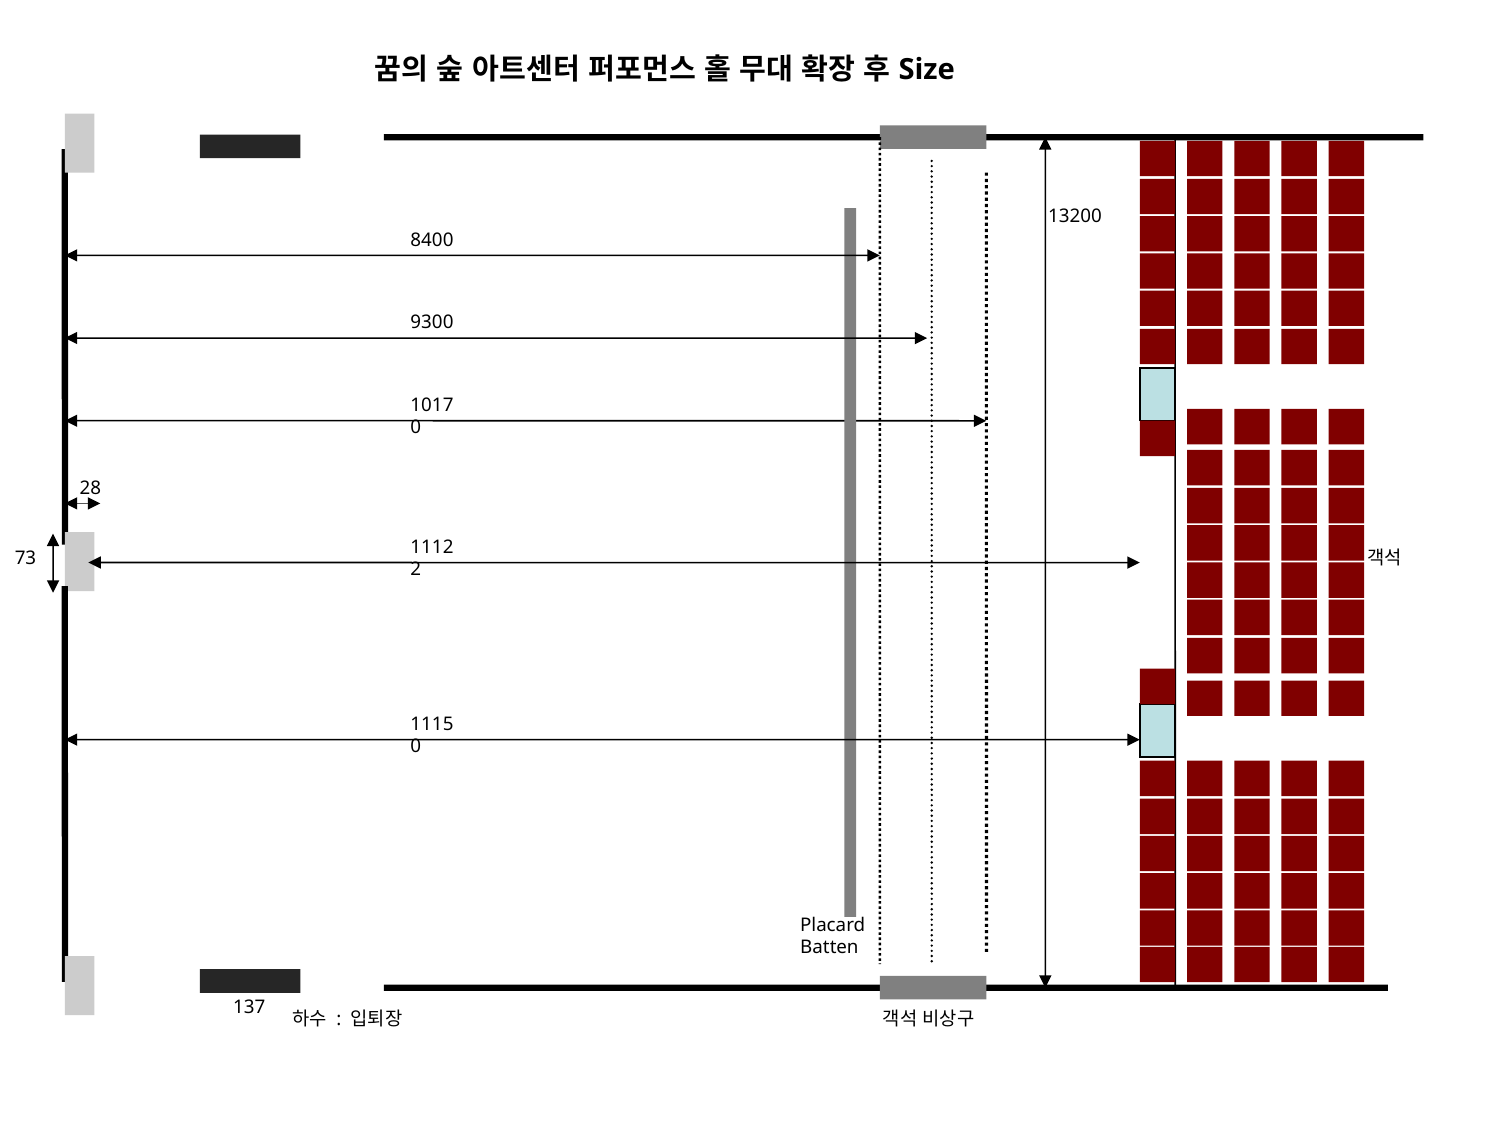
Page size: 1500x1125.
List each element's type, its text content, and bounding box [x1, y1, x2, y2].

text_box [1234, 910, 1270, 946]
text_box [1281, 253, 1317, 289]
text_box [1328, 290, 1365, 326]
text_box [88, 556, 395, 569]
text_box [1139, 835, 1176, 872]
text_box [1234, 599, 1270, 636]
text_box [1328, 140, 1365, 177]
text_box [1234, 760, 1270, 797]
text_box [1281, 487, 1317, 524]
text_box [1234, 253, 1270, 289]
text_box 11122 [395, 527, 479, 587]
text_box [1187, 290, 1223, 326]
text_box [1281, 873, 1317, 909]
text_box [1281, 178, 1317, 215]
text_box [1234, 449, 1270, 486]
text_box [1187, 216, 1223, 252]
text_box [1281, 216, 1317, 252]
text_box [1328, 178, 1365, 215]
text_box [1139, 668, 1176, 705]
text_box [1187, 140, 1223, 177]
text_box [1139, 328, 1176, 365]
text_box [1039, 740, 1052, 988]
text_box [479, 556, 1140, 569]
text_box [1187, 680, 1223, 716]
text_box [1328, 680, 1365, 716]
text_box [1281, 798, 1317, 835]
text_box [1328, 408, 1365, 445]
text_box [1234, 328, 1270, 365]
text_box [198, 967, 302, 995]
text_box [1187, 873, 1223, 909]
text_box 137 [218, 987, 290, 1025]
text_box [1234, 487, 1270, 524]
text_box [479, 733, 1140, 746]
text_box [1234, 873, 1270, 909]
text_box 꿈의 숲 아트센터 퍼포먼스 홀 무대 확장 후Size [360, 42, 1093, 93]
text_box [1328, 216, 1365, 252]
text_box [46, 577, 60, 593]
text_box [63, 111, 96, 175]
text_box [1187, 408, 1223, 445]
text_box [1328, 946, 1365, 983]
text_box [1234, 525, 1270, 561]
text_box 11150 [395, 704, 479, 764]
text_box [1187, 835, 1223, 872]
text_box [64, 249, 880, 262]
text_box [1187, 525, 1223, 561]
text_box [1187, 910, 1223, 946]
text_box [879, 975, 987, 999]
text_box [1281, 449, 1317, 486]
text_box [1139, 367, 1176, 420]
text_box [1139, 253, 1176, 289]
text_box [1328, 760, 1365, 797]
text_box [63, 530, 96, 593]
text_box [1234, 178, 1270, 215]
text_box 10170 [395, 385, 479, 445]
text_box [1187, 599, 1223, 636]
text_box [1328, 599, 1365, 636]
text_box [1281, 835, 1317, 872]
text_box [63, 954, 96, 1017]
text_box [1187, 178, 1223, 215]
text_box 객석 비상구 [868, 999, 1010, 1037]
text_box [1281, 946, 1317, 983]
text_box [1234, 562, 1270, 598]
text_box 9300 [395, 302, 479, 340]
text_box [1328, 562, 1365, 598]
text_box [1281, 562, 1317, 598]
text_box [1328, 525, 1365, 561]
text_box 8400 [395, 219, 479, 255]
text_box [1281, 290, 1317, 326]
text_box [1139, 760, 1176, 797]
text_box [1234, 140, 1270, 177]
text_box [64, 331, 395, 345]
text_box [1328, 253, 1365, 289]
text_box [1234, 835, 1270, 872]
text_box 하수 : 입퇴장 [277, 999, 561, 1037]
text_box [1281, 525, 1317, 561]
text_box [1328, 910, 1365, 946]
text_box 13200 [1033, 196, 1128, 234]
text_box [1281, 637, 1317, 674]
text_box [1187, 798, 1223, 835]
text_box [1281, 599, 1317, 636]
text_box 28 [64, 468, 148, 506]
text_box [1234, 216, 1270, 252]
text_box [1281, 910, 1317, 946]
text_box [1281, 680, 1317, 716]
text_box [1139, 798, 1176, 835]
text_box [198, 132, 302, 160]
text_box [842, 339, 858, 562]
text_box [1139, 946, 1176, 983]
text_box 73 [0, 538, 83, 577]
text_box [1234, 680, 1270, 716]
text_box [1139, 705, 1176, 757]
text_box [65, 414, 395, 427]
text_box [1234, 408, 1270, 445]
text_box [842, 256, 858, 337]
text_box [1234, 637, 1270, 674]
text_box [479, 331, 928, 345]
text_box [1187, 487, 1223, 524]
text_box [1187, 760, 1223, 797]
text_box [1234, 798, 1270, 835]
text_box [1328, 637, 1365, 674]
text_box [1328, 449, 1365, 486]
text_box [1281, 328, 1317, 365]
text_box [1187, 449, 1223, 486]
text_box [1187, 946, 1223, 983]
text_box [1187, 562, 1223, 598]
text_box [1139, 216, 1176, 252]
text_box [1281, 408, 1317, 445]
text_box [1234, 946, 1270, 983]
text_box [1139, 420, 1176, 457]
text_box [1328, 798, 1365, 835]
text_box [1328, 328, 1365, 365]
text_box [1139, 178, 1176, 215]
text_box [1139, 290, 1176, 326]
text_box [64, 733, 395, 746]
text_box [1139, 873, 1176, 909]
text_box [1234, 290, 1270, 326]
text_box [1039, 137, 1052, 196]
text_box [1187, 253, 1223, 289]
text_box [1139, 140, 1176, 177]
text_box [1328, 835, 1365, 872]
text_box [1281, 760, 1317, 797]
text_box [879, 125, 987, 149]
text_box [842, 563, 858, 739]
text_box [1328, 487, 1365, 524]
text_box [842, 740, 858, 905]
text_box Placard Batten [785, 905, 904, 965]
text_box [842, 206, 858, 255]
text_box [1187, 328, 1223, 365]
text_box [1139, 910, 1176, 946]
text_box [1281, 140, 1317, 177]
text_box [1187, 637, 1223, 674]
text_box 객석 [1352, 538, 1435, 577]
text_box [1328, 873, 1365, 909]
text_box [858, 414, 987, 427]
